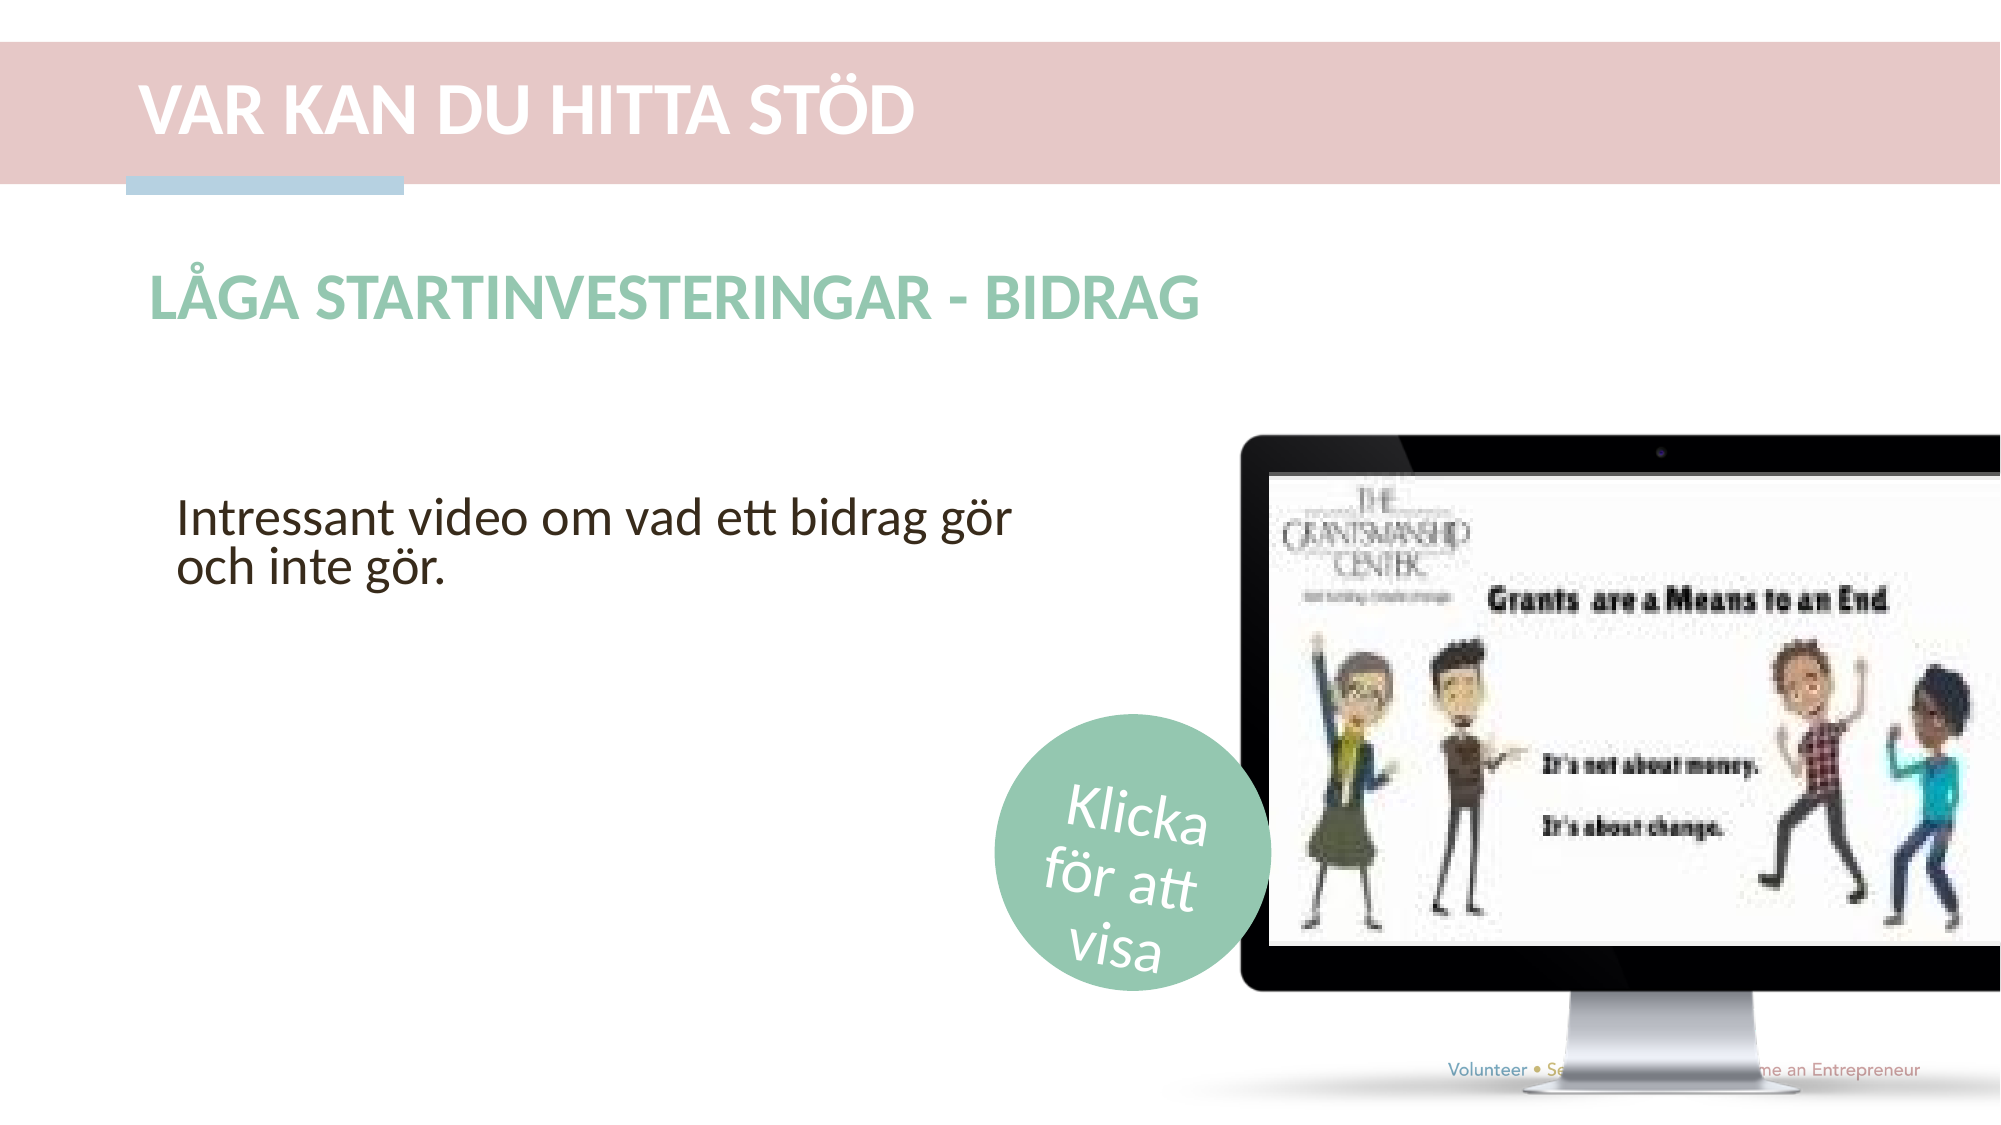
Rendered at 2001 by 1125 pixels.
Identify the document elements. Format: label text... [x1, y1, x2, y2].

text_box LÅGA STARTINVESTERINGAR - BIDRAG [134, 264, 1407, 337]
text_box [1123, 422, 2000, 714]
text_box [1123, 947, 2000, 1125]
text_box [994, 714, 1272, 991]
text_box Intressant video om vad ett bidrag gör och inte gör. [161, 490, 1111, 1019]
list VAR KAN DU HITTA STÖD [123, 51, 1913, 170]
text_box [1268, 471, 2000, 947]
